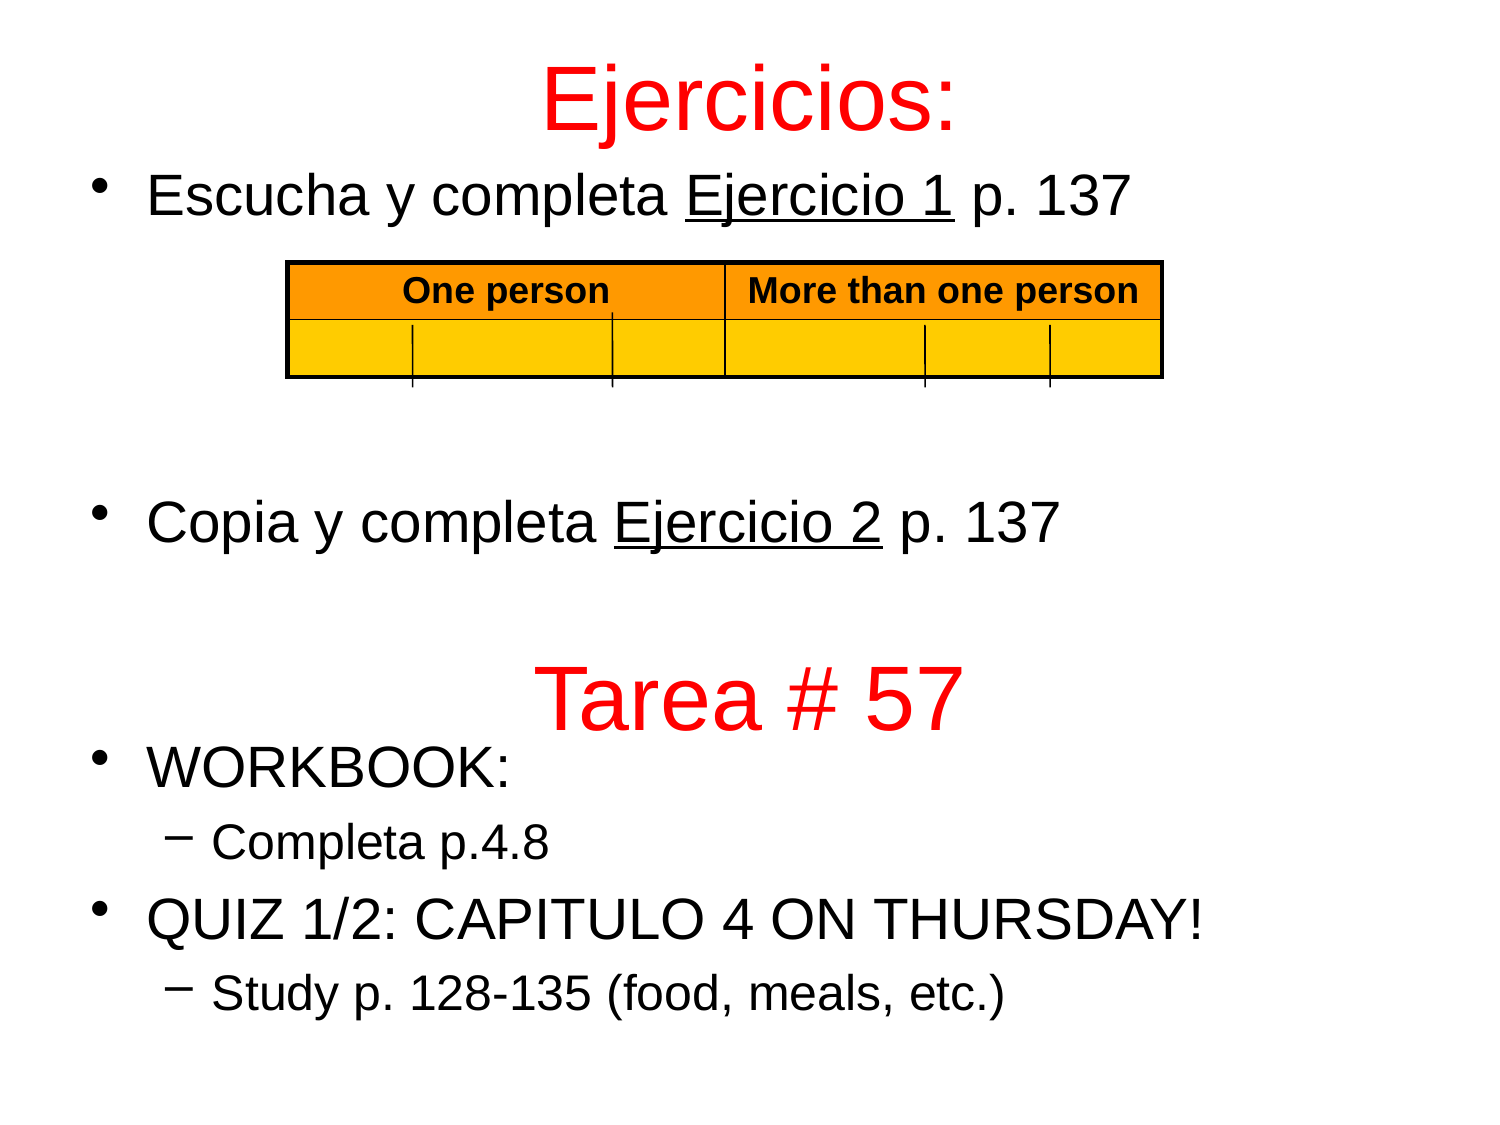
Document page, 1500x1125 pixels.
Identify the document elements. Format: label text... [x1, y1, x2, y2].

table_cell [726, 320, 1160, 375]
list Escucha y completa Ejercicio 1 p. 137 Copia y completa Ejercicio 2 p. 137 WORKBOOK: Completa p.4.8 QUIZ 1/2: CAPITULO 4 ON THURSDAY! Study p. 128-135 (food, meals, etc.) [75, 149, 1425, 600]
text_box Tarea # 57 [74, 600, 1425, 788]
table_header More than one person [726, 265, 1160, 319]
table_header One person [290, 265, 724, 319]
table_cell [613, 320, 724, 375]
table_cell [290, 320, 612, 375]
list Escucha y completa Ejercicio 1 p. 137 Copia y completa Ejercicio 2 p. 137 WORKBOOK: Completa p.4.8 QUIZ 1/2: CAPITULO 4 ON THURSDAY! Study p. 128-135 (food, meals, etc.) [75, 788, 1425, 1075]
title Ejercicios: [75, 0, 1425, 149]
